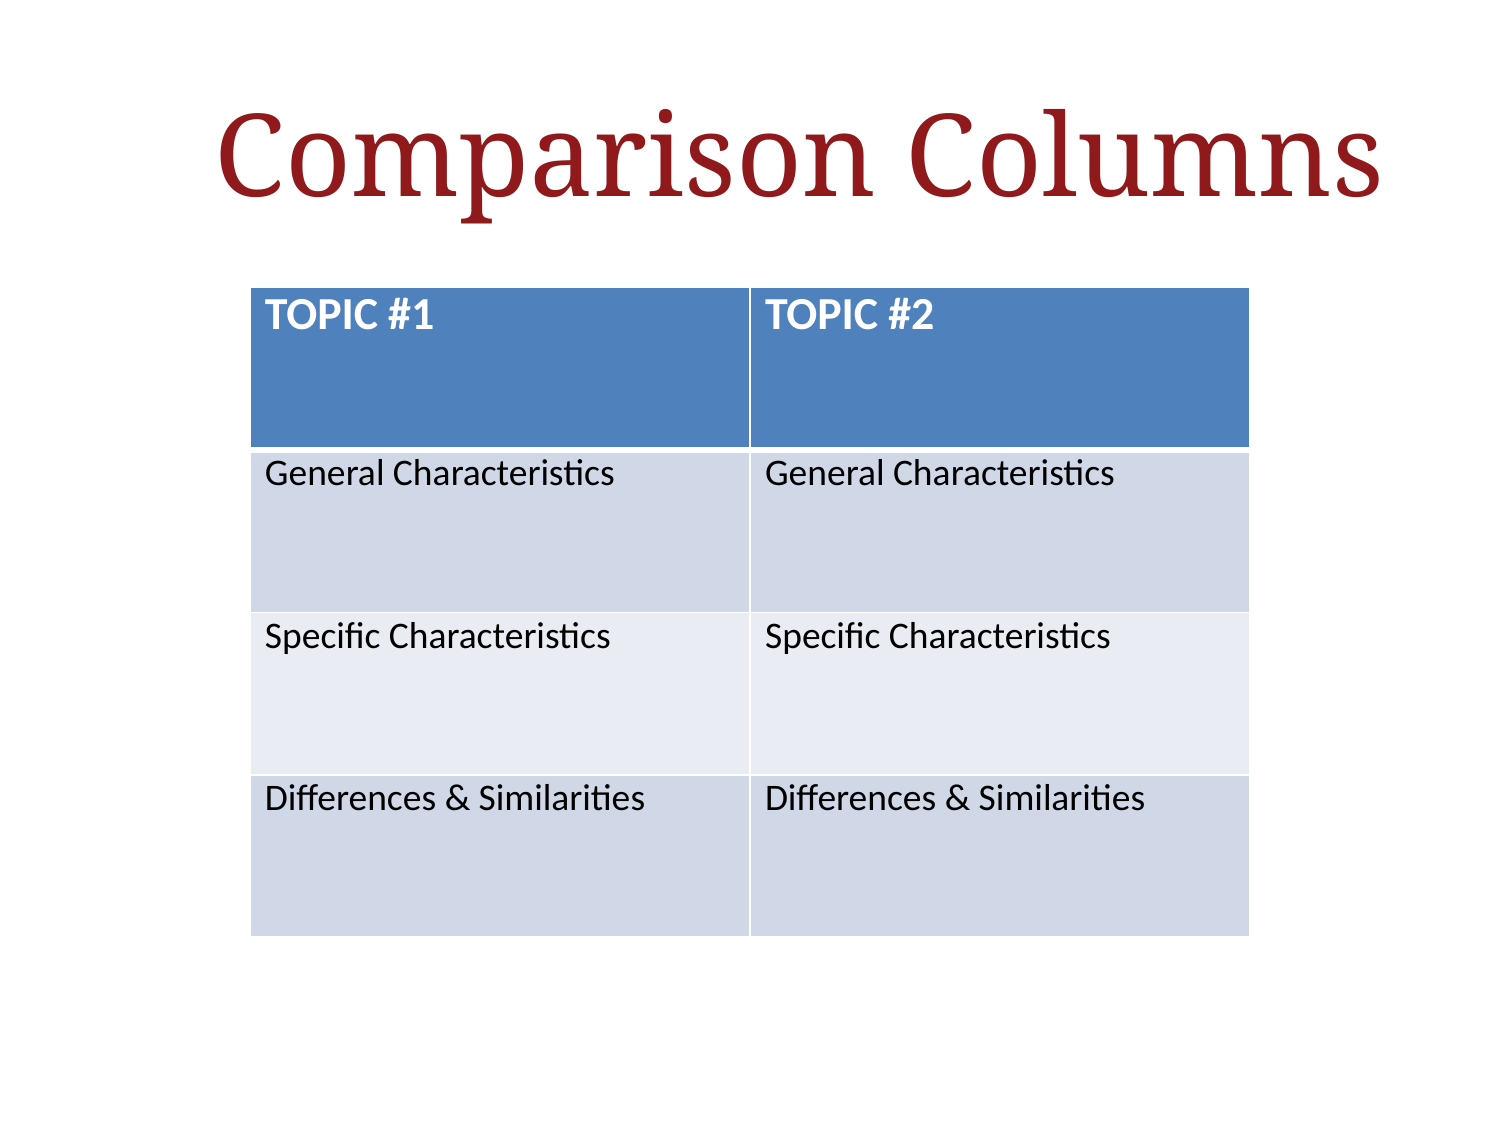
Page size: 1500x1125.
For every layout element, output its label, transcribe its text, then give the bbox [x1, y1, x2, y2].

table_header TOPIC #1 [251, 288, 749, 447]
table_cell Specific Characteristics [251, 613, 749, 774]
table_cell General Characteristics [251, 453, 749, 612]
table_header TOPIC #2 [751, 288, 1249, 447]
table_cell General Characteristics [751, 453, 1249, 612]
table_cell Differences & Similarities [751, 776, 1249, 936]
table_cell Differences & Similarities [251, 776, 749, 936]
table_cell Specific Characteristics [751, 613, 1249, 774]
text_box Comparison Columns [200, 74, 1438, 228]
